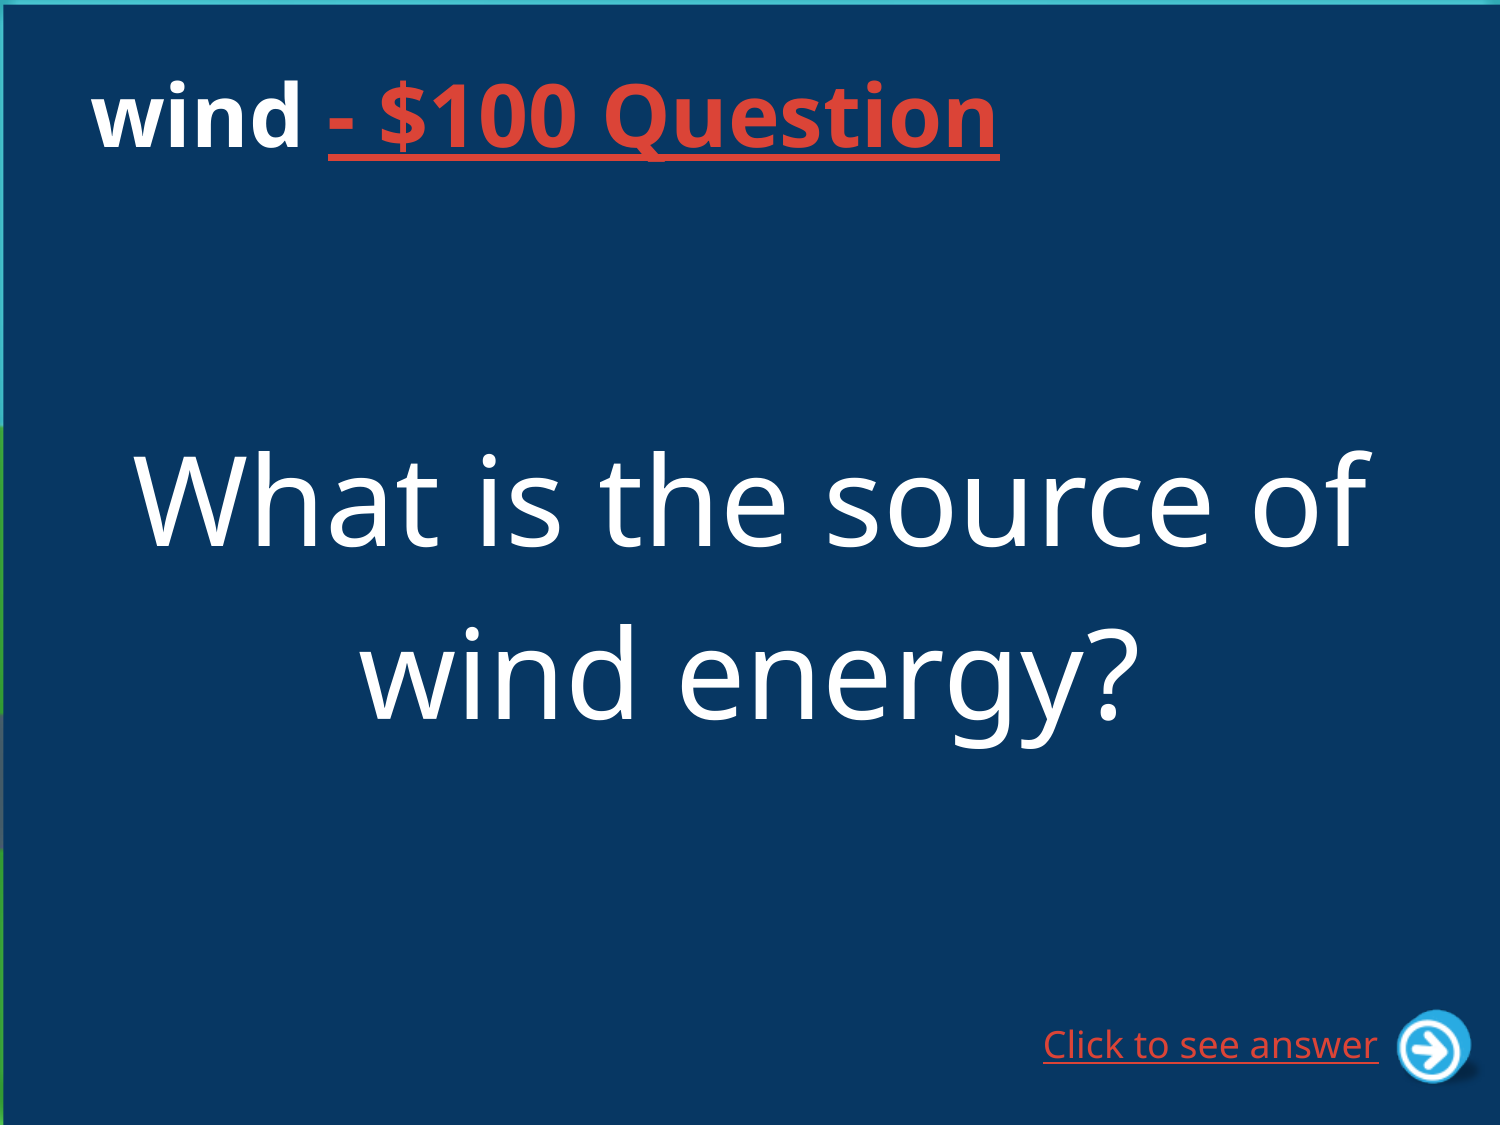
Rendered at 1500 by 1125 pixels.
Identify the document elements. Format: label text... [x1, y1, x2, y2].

picture [0, 0, 1500, 1125]
title wind - $100 Question [75, 45, 1425, 169]
picture [1384, 996, 1485, 1097]
text_box [3, 4, 1500, 1125]
list What is the source of wind energy? [75, 169, 1425, 976]
text_box Click to see answer [984, 985, 1438, 1109]
